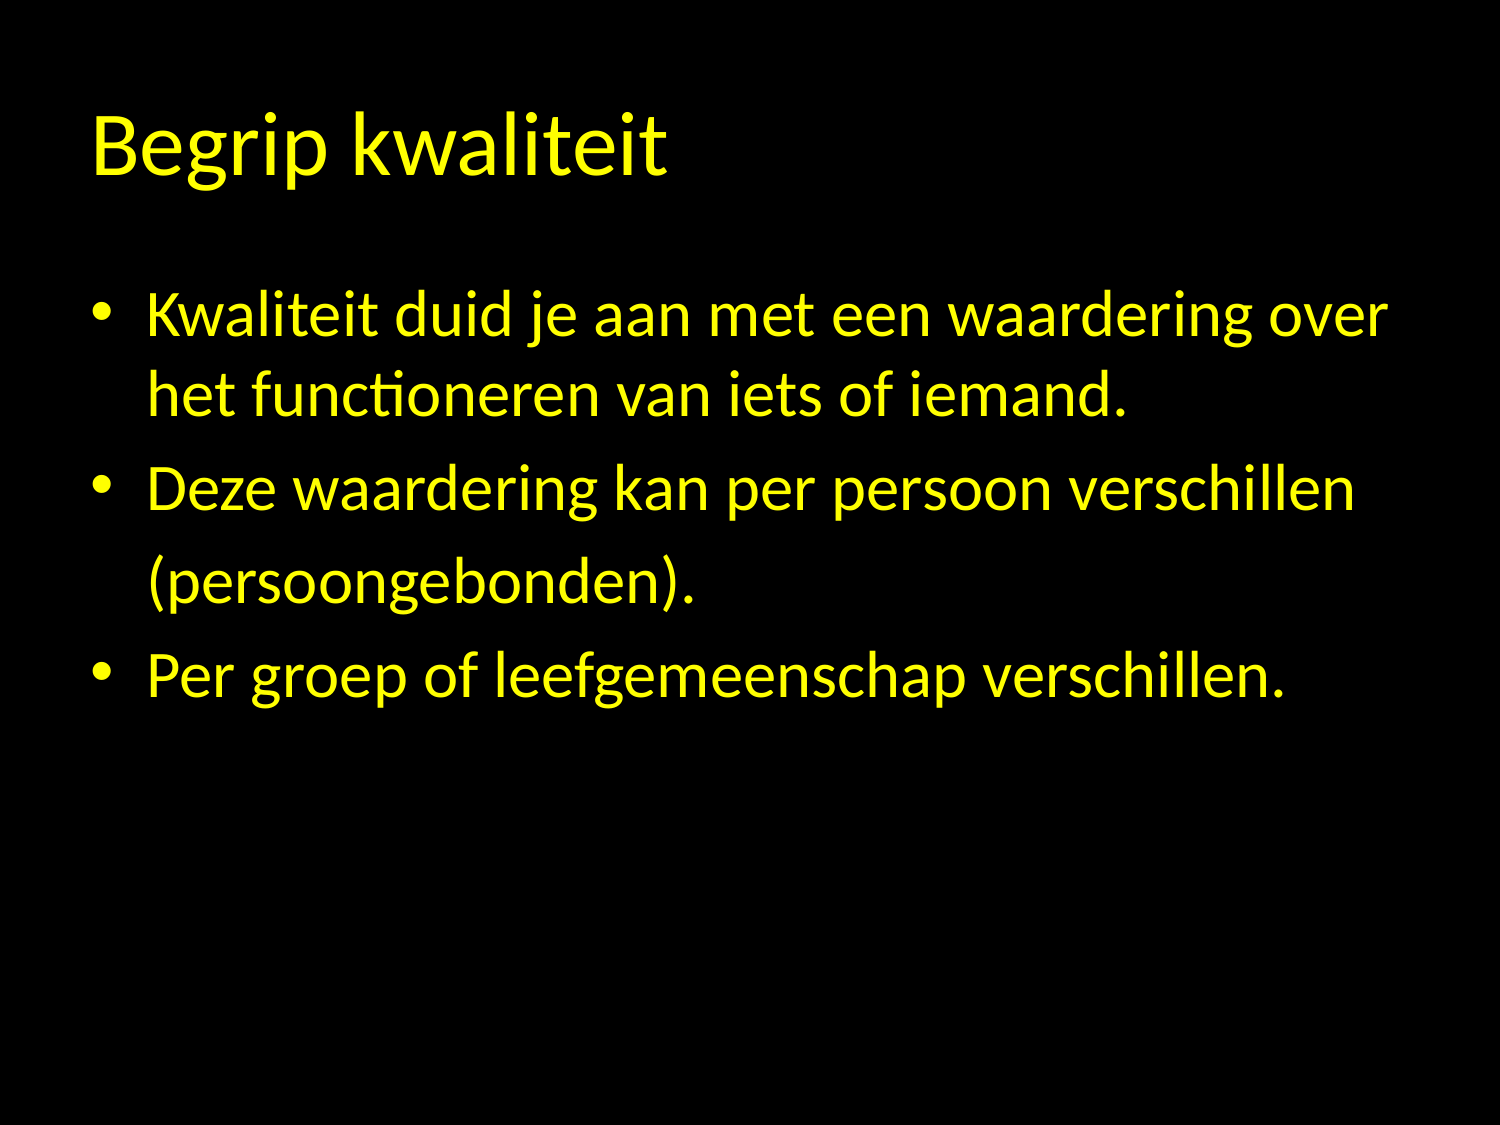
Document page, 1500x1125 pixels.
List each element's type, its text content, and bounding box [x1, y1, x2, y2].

title Begrip kwaliteit [75, 45, 1425, 233]
list Kwaliteit duid je aan met een waardering over het functioneren van iets of iemand. Deze waardering kan per persoon verschillen (persoongebonden). Per groep of leefgemeenschap verschillen. [75, 262, 1425, 1005]
